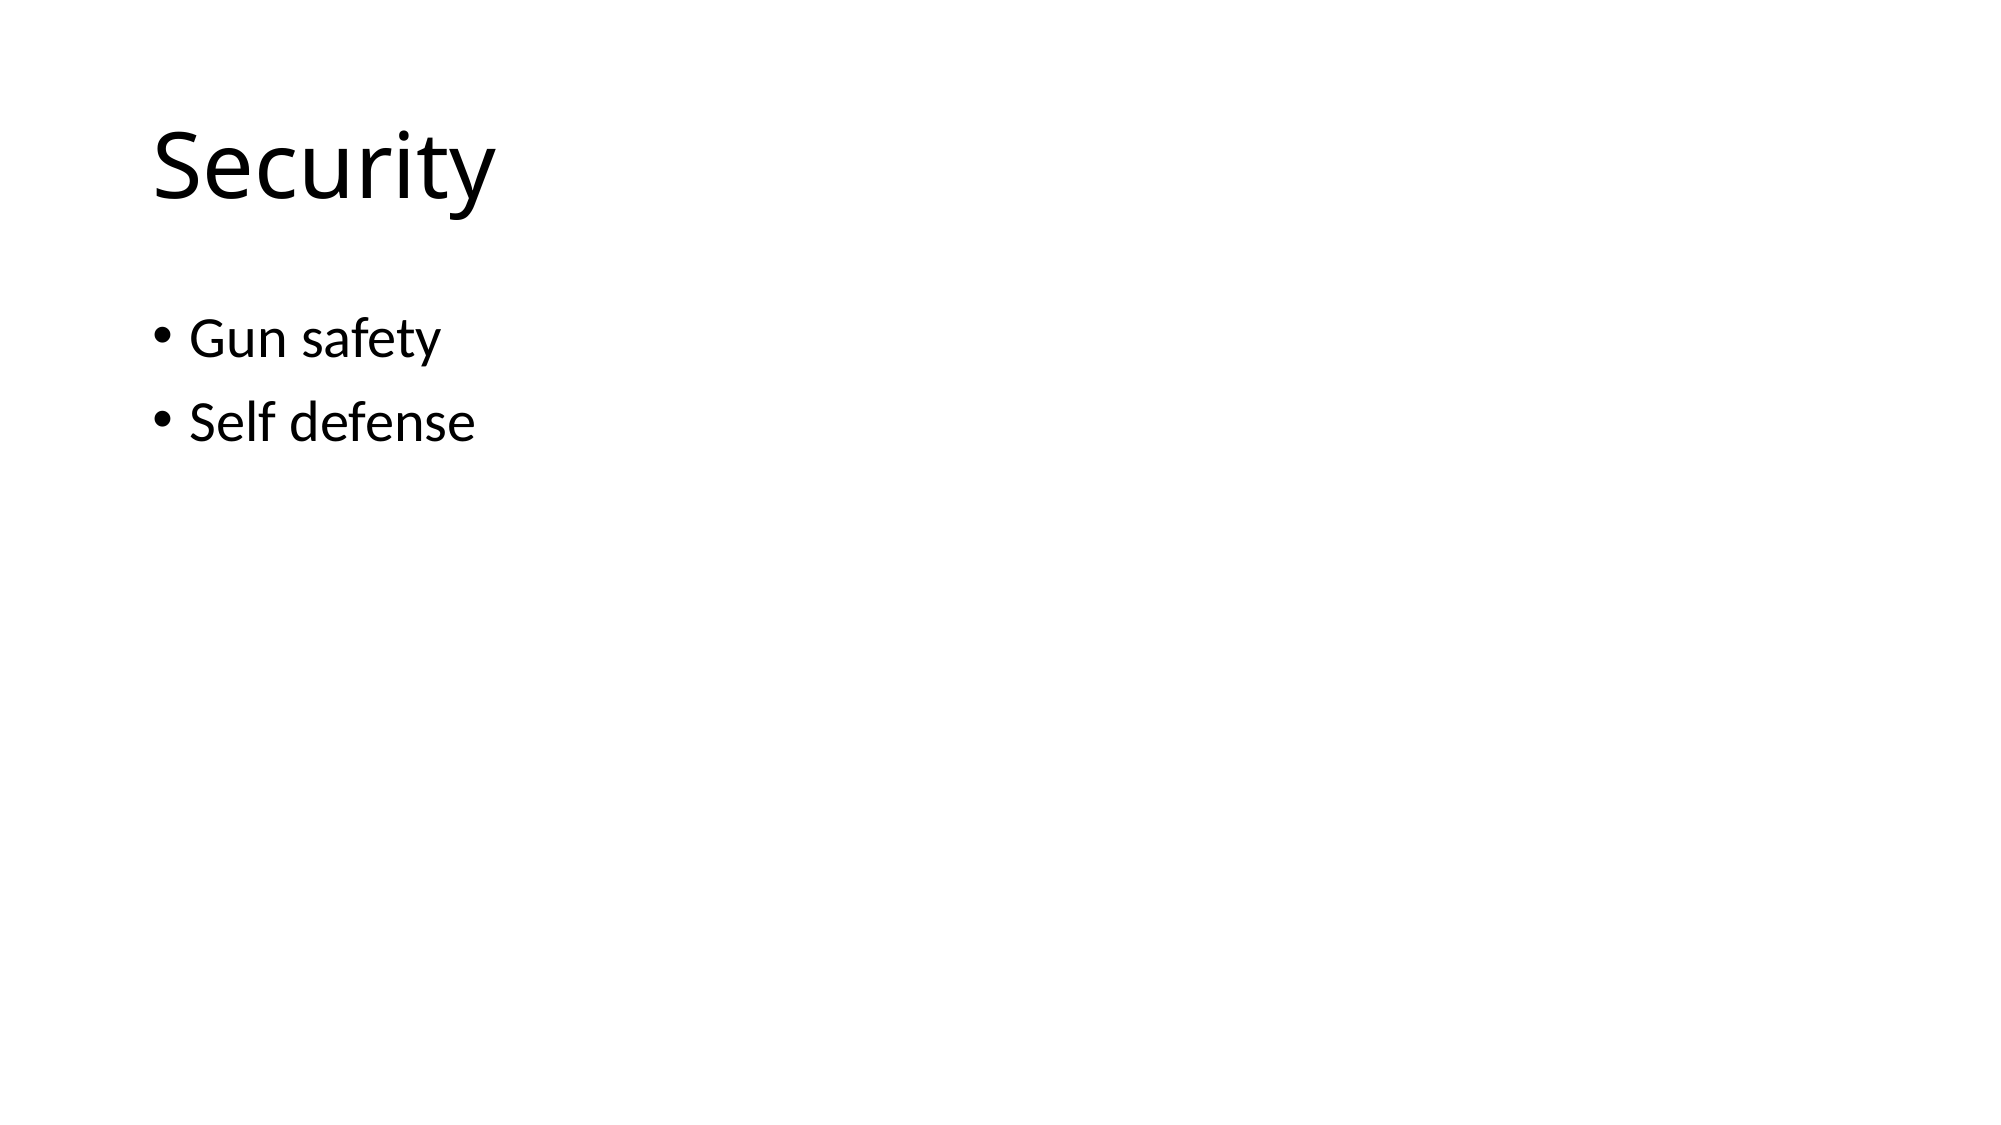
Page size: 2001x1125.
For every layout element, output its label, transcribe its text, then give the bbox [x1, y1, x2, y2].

list Gun safety Self defense [137, 299, 1863, 1014]
title Security [137, 59, 1863, 278]
